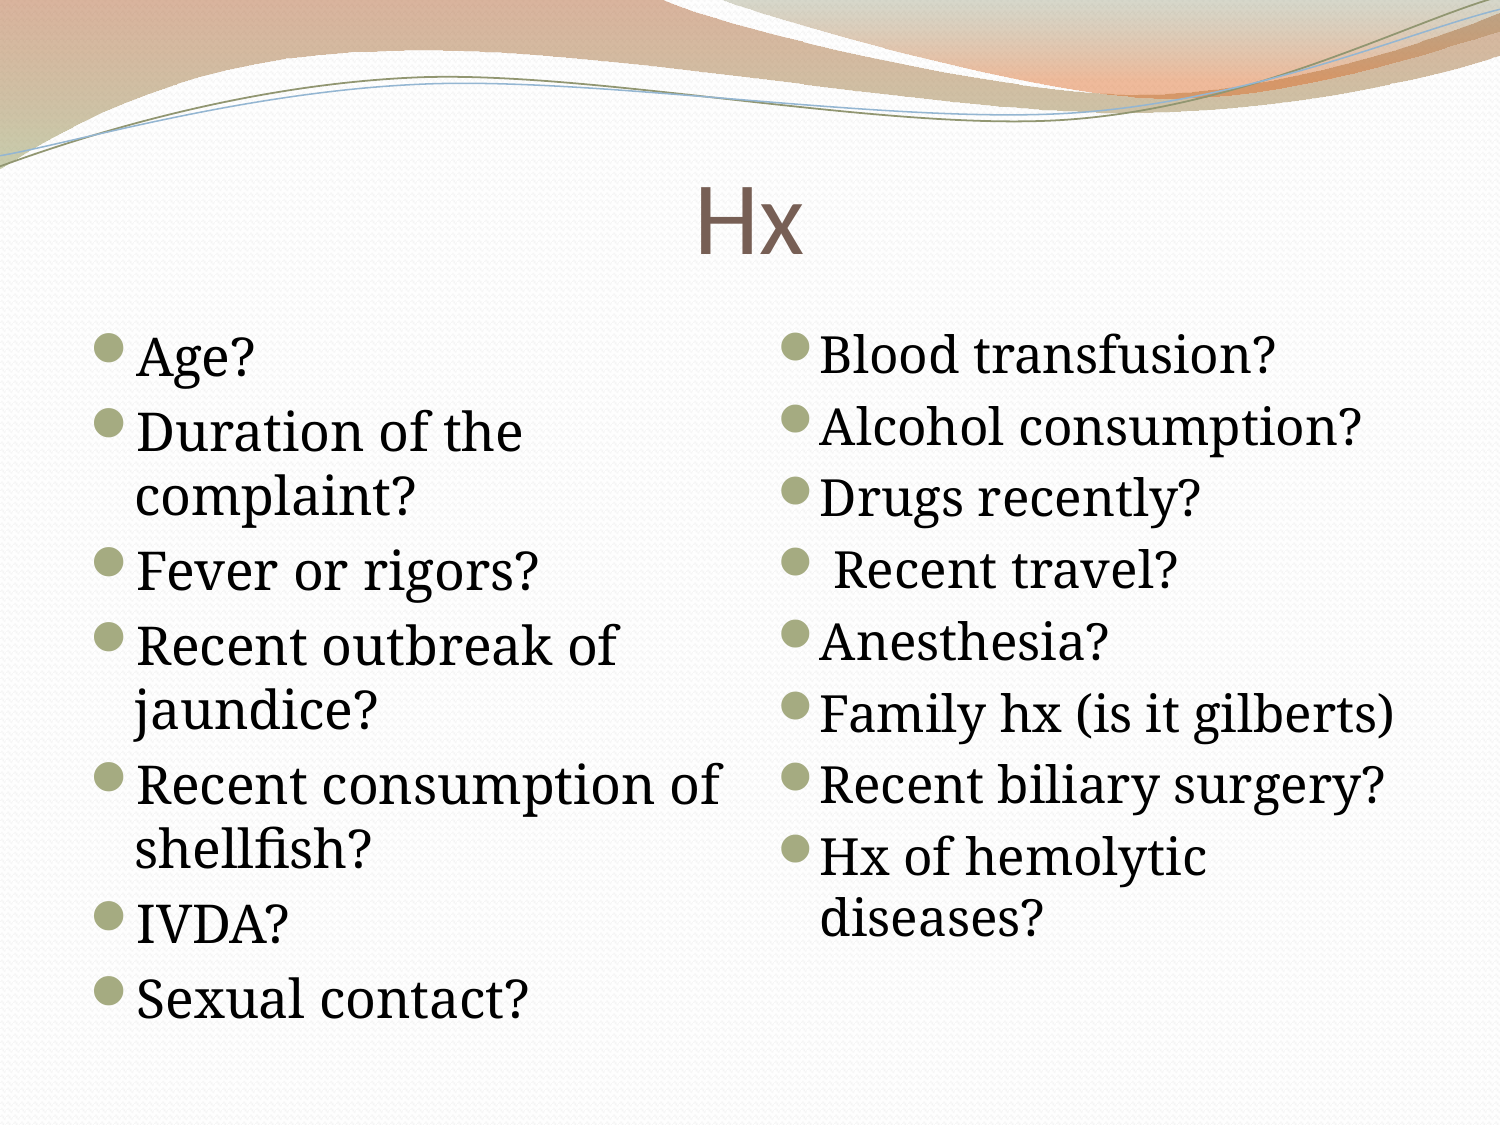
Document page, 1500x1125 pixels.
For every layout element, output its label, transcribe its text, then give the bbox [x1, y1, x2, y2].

list Age? Duration of the complaint? Fever or rigors? Recent outbreak of jaundice? Recent consumption of shellfish? IVDA? Sexual contact? [75, 314, 738, 1043]
title Hx [75, 115, 1425, 303]
list Blood transfusion? Alcohol consumption? Drugs recently? Recent travel? Anesthesia? Family hx (is it gilberts) Recent biliary surgery? Hx of hemolytic diseases? [762, 314, 1425, 1043]
